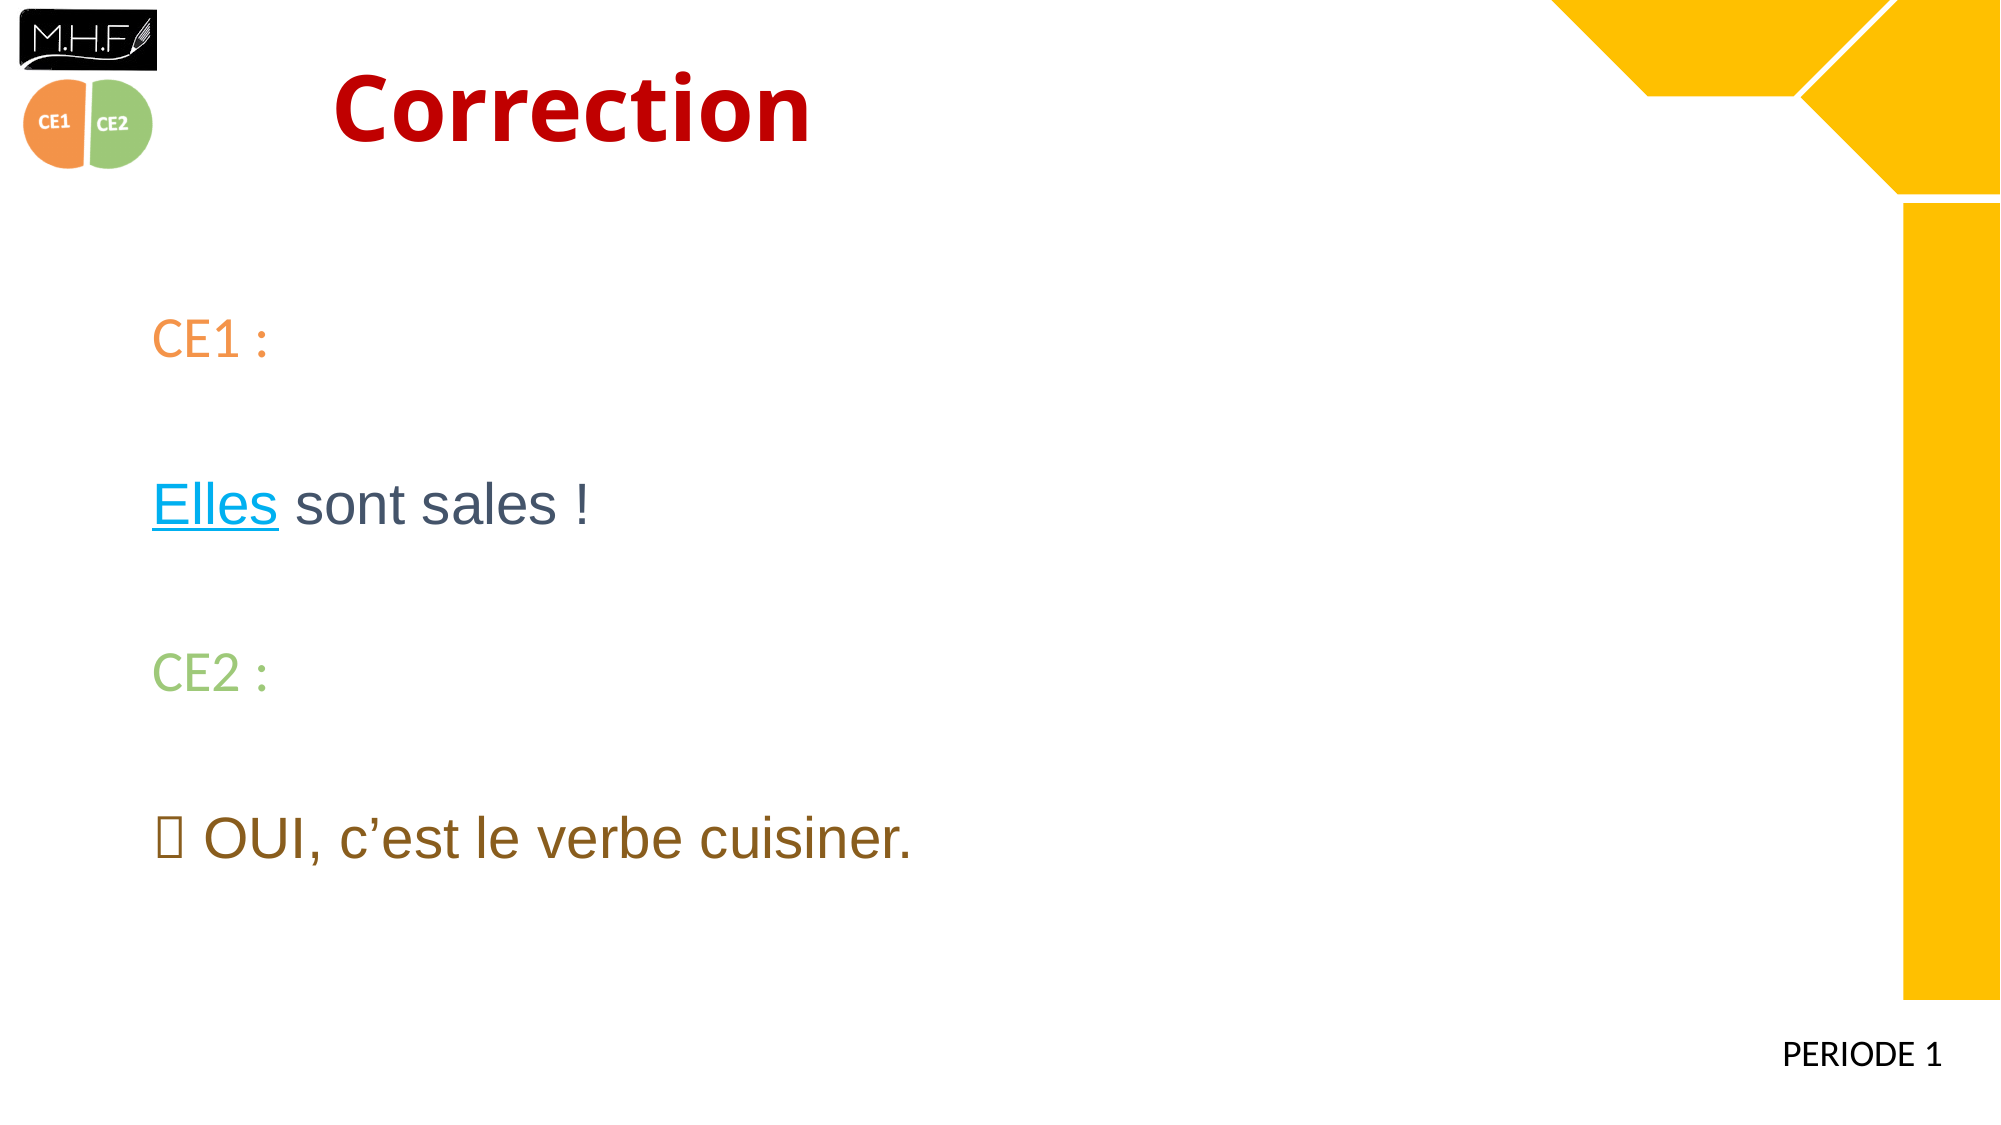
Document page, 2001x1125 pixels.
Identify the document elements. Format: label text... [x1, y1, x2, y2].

picture [1, 7, 177, 207]
text_box [1799, 0, 2000, 196]
text_box [1549, 0, 1892, 98]
title Correction [316, 3, 1863, 221]
text_box [1902, 202, 2000, 1001]
text_box PERIODE 1 [1362, 1021, 1967, 1125]
list CE1 : Elles sont sales ! CE2 :  OUI, c’est le verbe cuisiner. [137, 299, 1863, 1014]
